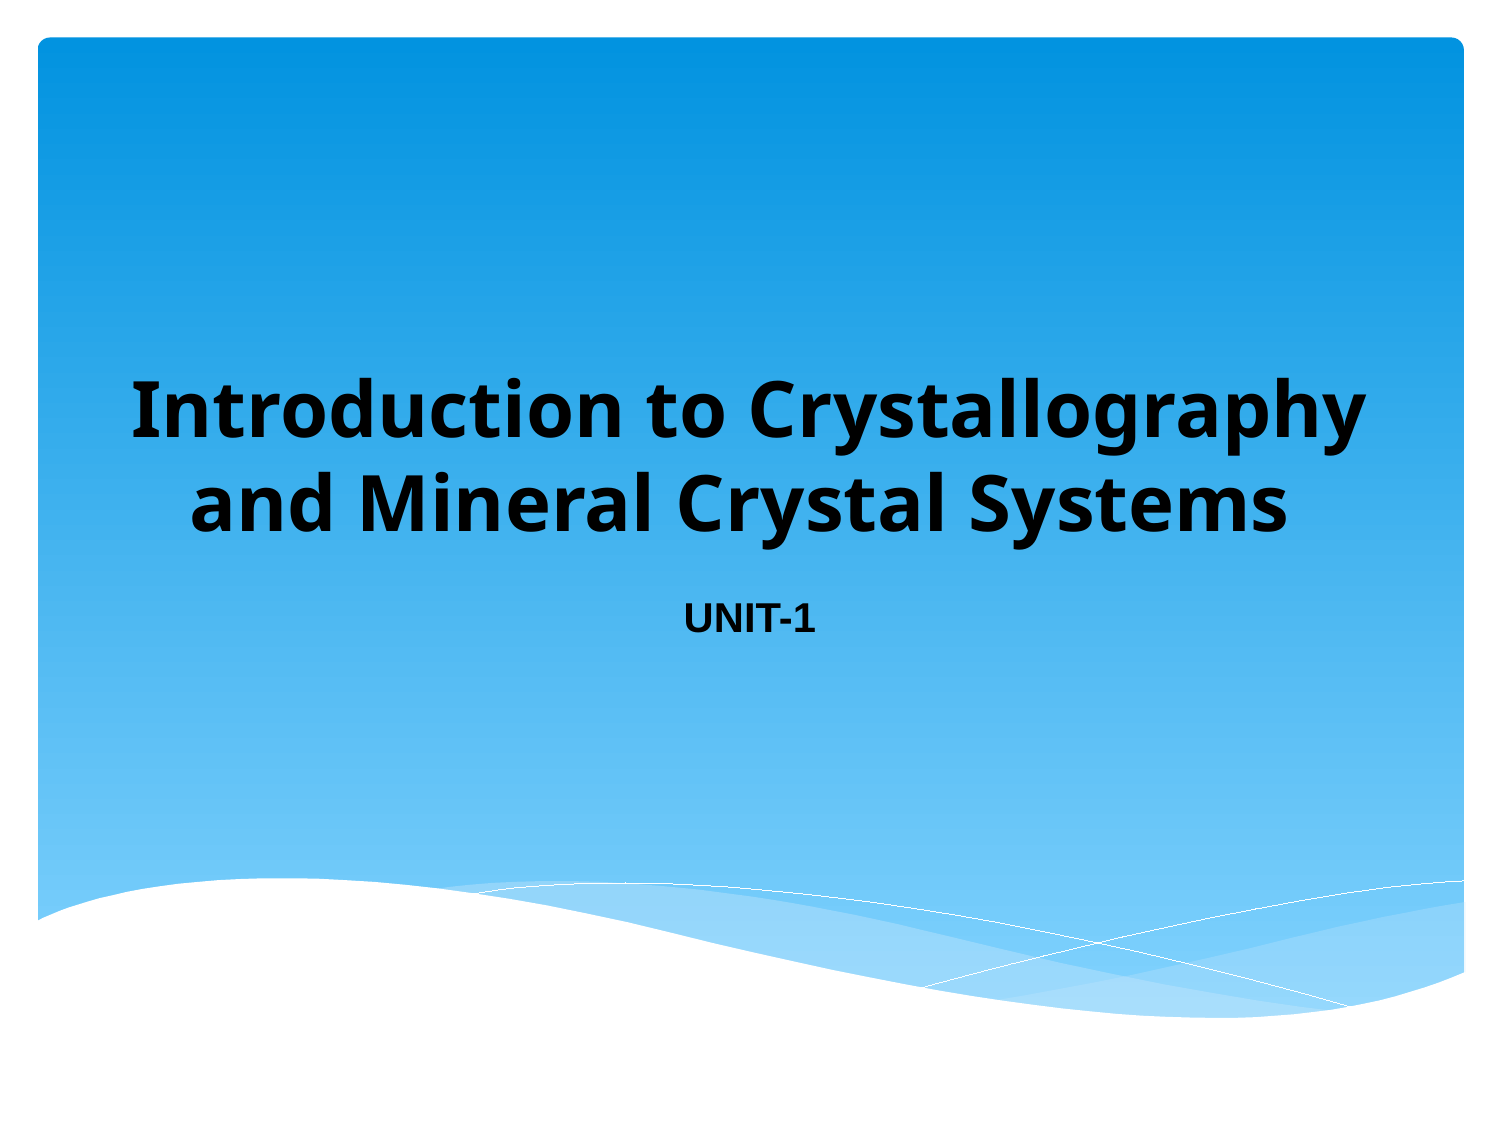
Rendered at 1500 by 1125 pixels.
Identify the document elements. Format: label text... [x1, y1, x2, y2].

title Introduction to Crystallography and Mineral Crystal Systems [112, 262, 1388, 555]
subtitle UNIT-1 [225, 583, 1275, 825]
